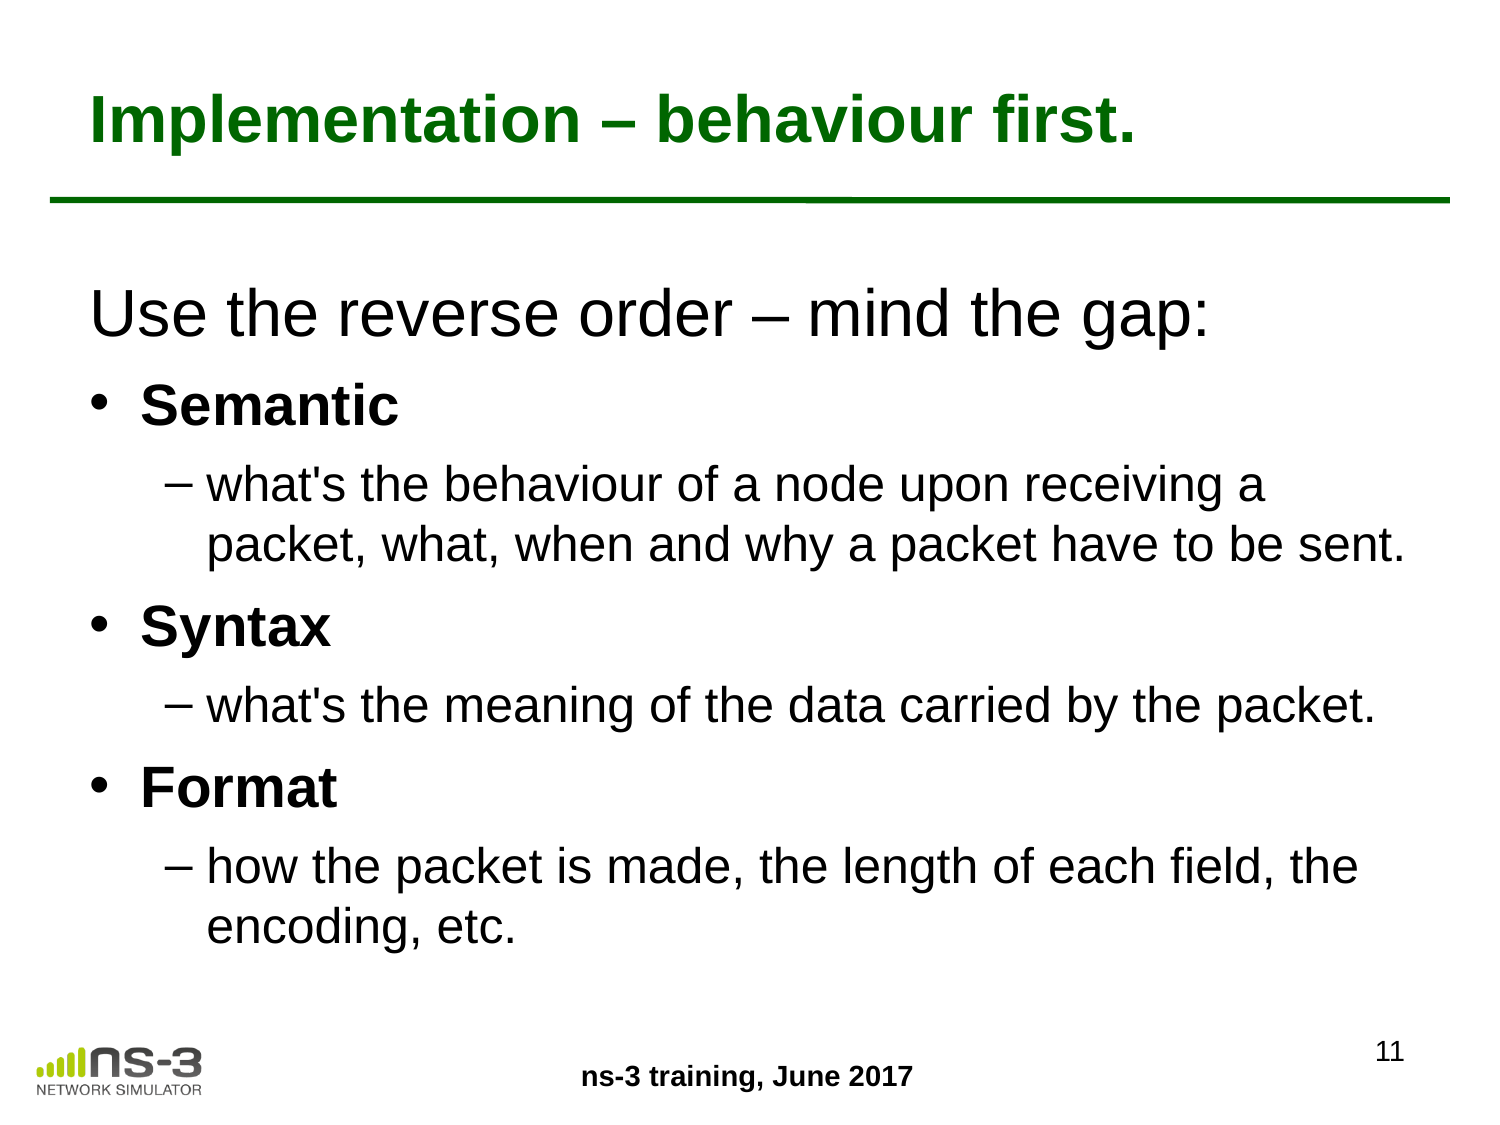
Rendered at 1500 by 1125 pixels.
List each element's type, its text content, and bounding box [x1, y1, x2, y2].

picture [24, 1017, 213, 1125]
list Use the reverse order – mind the gap: Semantic what's the behaviour of a node upon receiving a packet, what, when and why a packet have to be sent. Syntax what's the meaning of the data carried by the packet. Format how the packet is made, the length of each field, the encoding, etc. [74, 262, 1426, 1001]
footer ns-3 training, June 2017 [512, 1049, 983, 1125]
slide_number 11 [1074, 1024, 1421, 1101]
title Implementation – behaviour first. [74, 28, 1426, 205]
